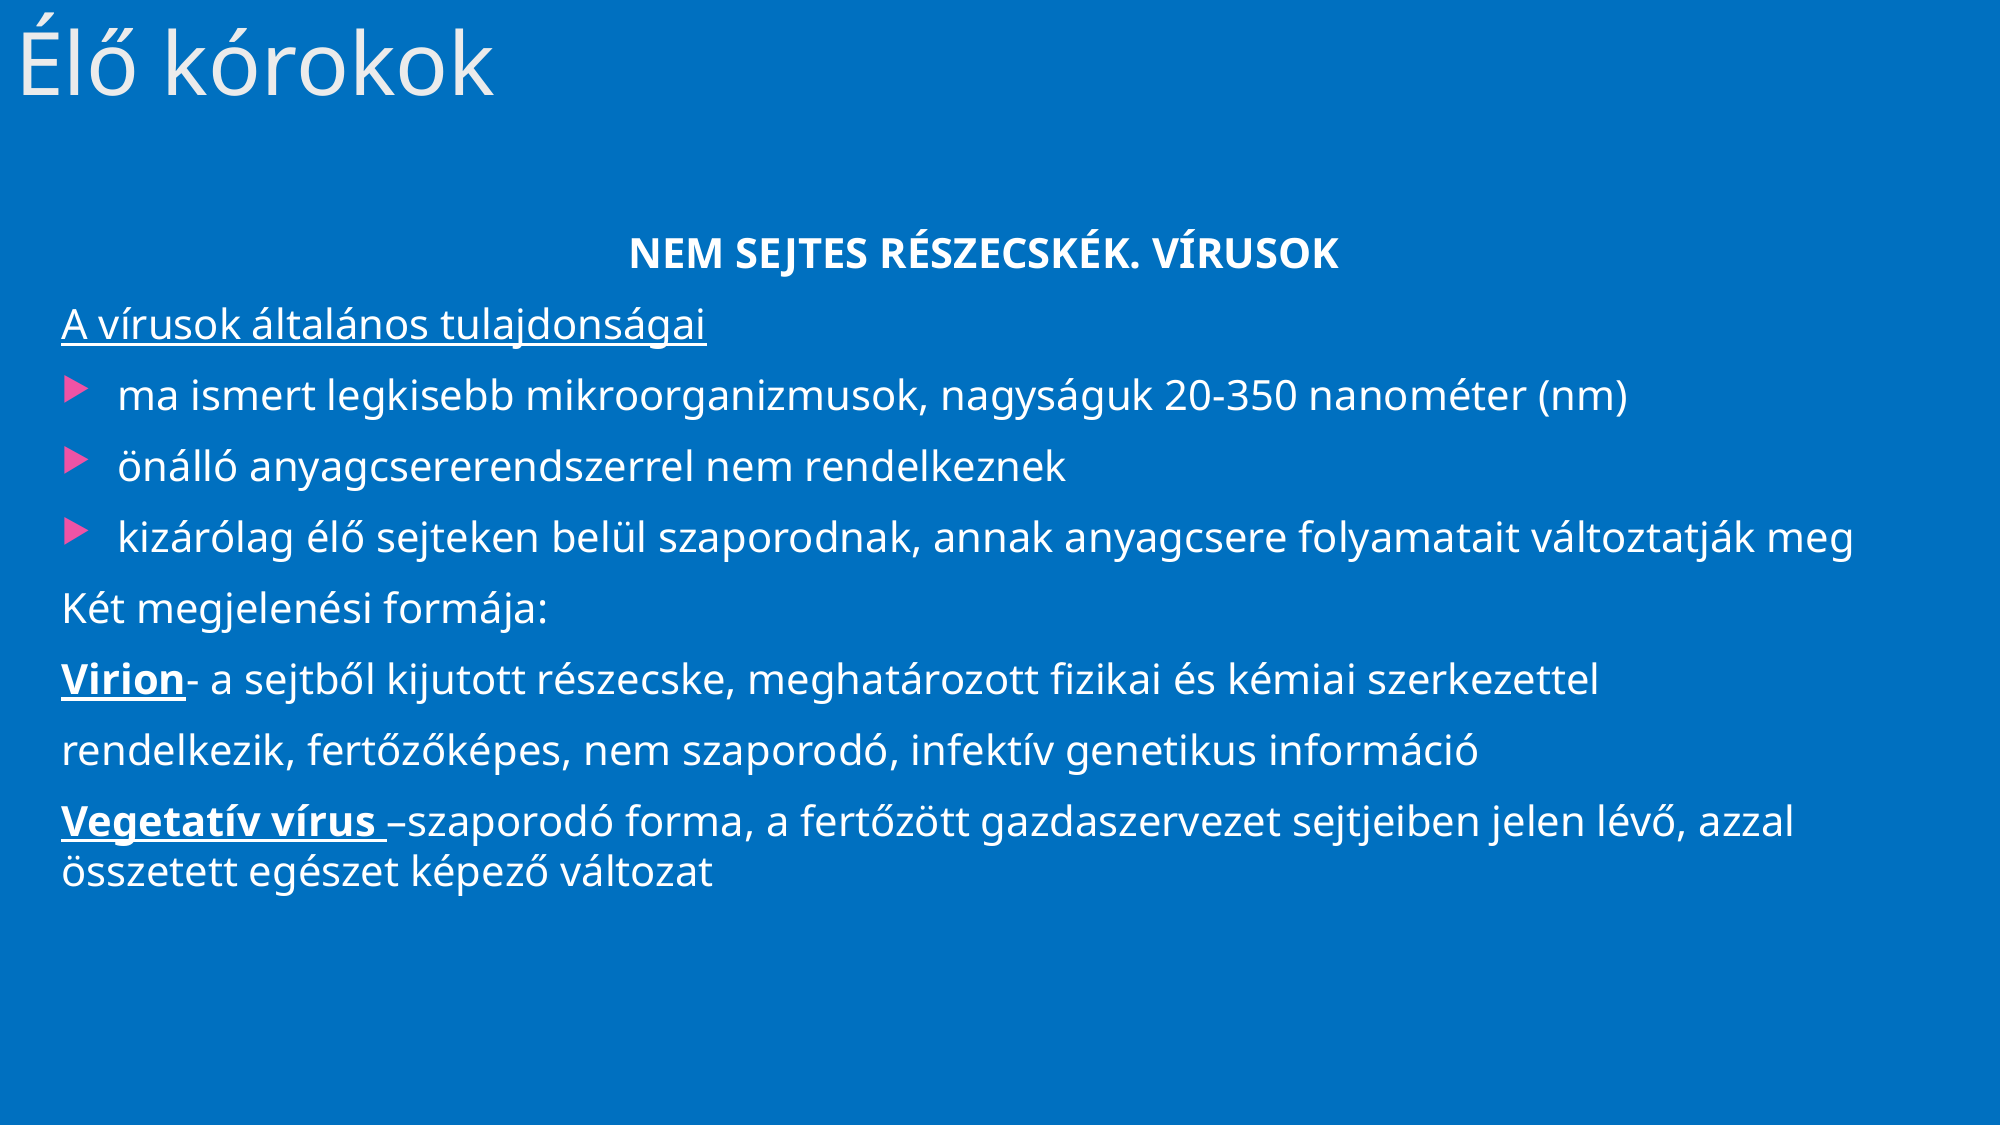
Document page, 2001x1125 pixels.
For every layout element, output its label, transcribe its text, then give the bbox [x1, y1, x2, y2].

title Élő kórokok [0, 0, 1543, 144]
list NEM SEJTES RÉSZECSKÉK. VÍRUSOK A vírusok általános tulajdonságai ma ismert legkisebb mikroorganizmusok, nagyságuk 20-350 nanométer (nm) önálló anyagcsererendszerrel nem rendelkeznek kizárólag élő sejteken belül szaporodnak, annak anyagcsere folyamatait változtatják meg Két megjelenési formája: Virion- a sejtből kijutott részecske, meghatározott fizikai és kémiai szerkezettel rendelkezik, fertőzőképes, nem szaporodó, infektív genetikus információ Vegetatív vírus –szaporodó forma, a fertőzött gazdaszervezet sejtjeiben jelen lévő, azzal összetett egészet képező változat [46, 219, 1922, 1068]
